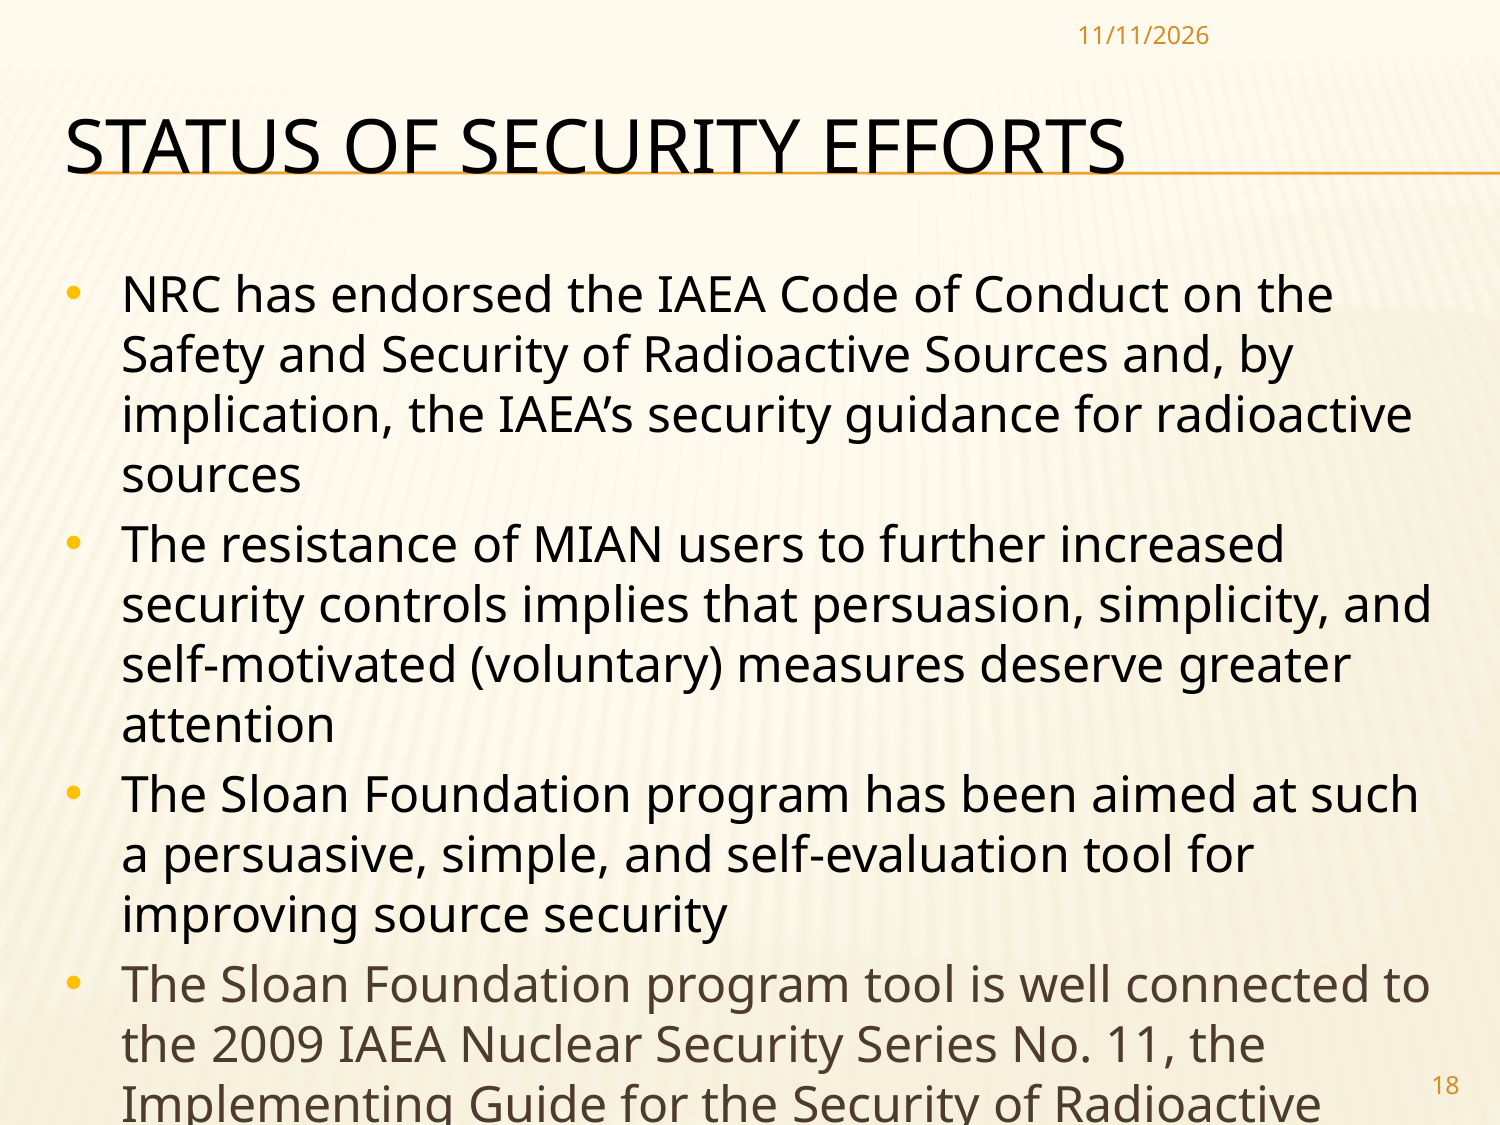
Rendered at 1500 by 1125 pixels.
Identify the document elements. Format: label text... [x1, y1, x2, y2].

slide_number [1062, 12, 1475, 60]
list NRC has endorsed the IAEA Code of Conduct on the Safety and Security of Radioactive Sources and, by implication, the IAEA’s security guidance for radioactive sources The resistance of MIAN users to further increased security controls implies that persuasion, simplicity, and self-motivated (voluntary) measures deserve greater attention The Sloan Foundation program has been aimed at such a persuasive, simple, and self-evaluation tool for improving source security The Sloan Foundation program tool is well connected to the 2009 IAEA Nuclear Security Series No. 11, the Implementing Guide for the Security of Radioactive Sources [50, 254, 1475, 998]
title STATUS OF SECURITY EFFORTS [50, 75, 1475, 213]
slide_number 18 [1350, 1061, 1475, 1103]
